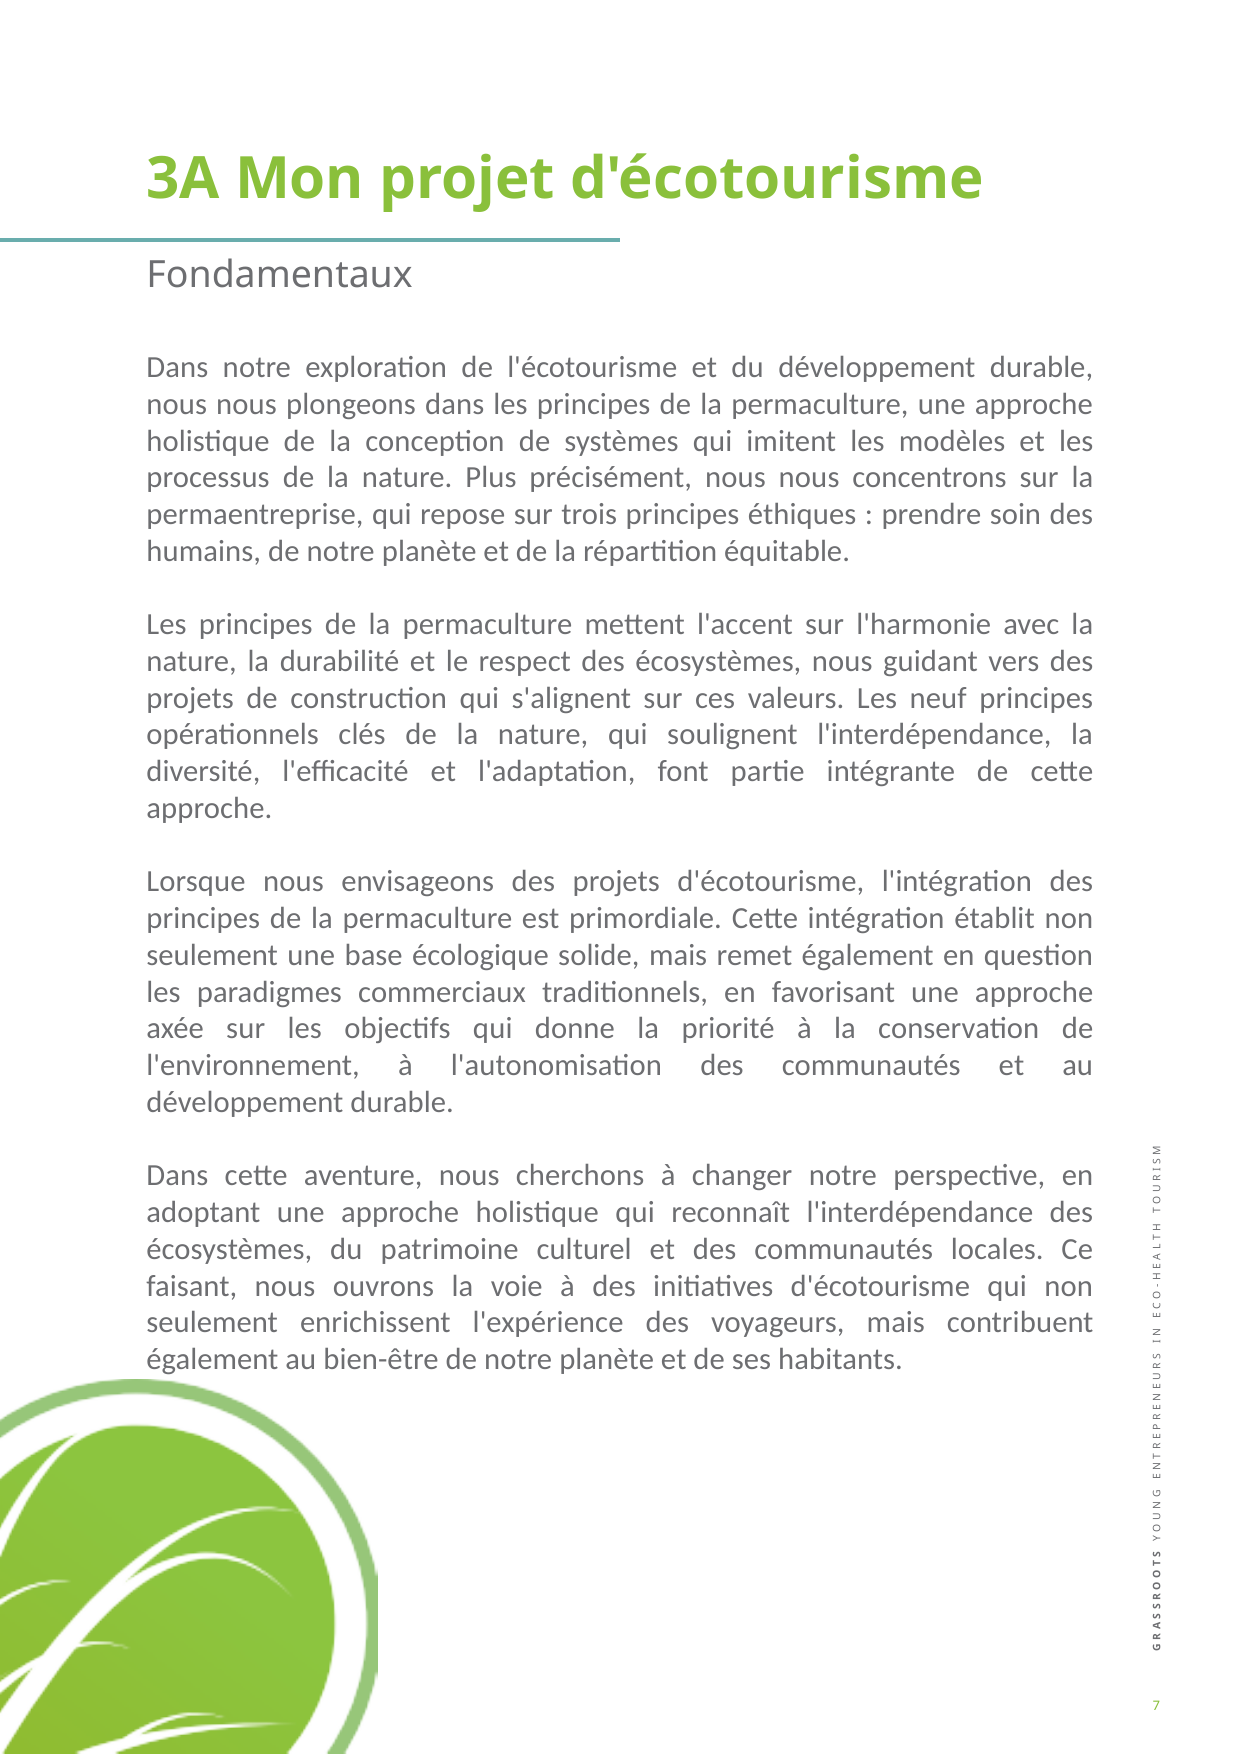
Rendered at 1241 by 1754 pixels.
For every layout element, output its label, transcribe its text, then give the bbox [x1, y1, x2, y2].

list Fondamentaux [131, 242, 1109, 371]
list Dans notre exploration de l'écotourisme et du développement durable, nous nous plongeons dans les principes de la permaculture, une approche holistique de la conception de systèmes qui imitent les modèles et les processus de la nature. Plus précisément, nous nous concentrons sur la permaentreprise, qui repose sur trois principes éthiques : prendre soin des humains, de notre planète et de la répartition équitable. Les principes de la permaculture mettent l'accent sur l'harmonie avec la nature, la durabilité et le respect des écosystèmes, nous guidant vers des projets de construction qui s'alignent sur ces valeurs. Les neuf principes opérationnels clés de la nature, qui soulignent l'interdépendance, la diversité, l'efficacité et l'adaptation, font partie intégrante de cette approche. Lorsque nous envisageons des projets d'écotourisme, l'intégration des principes de la permaculture est primordiale. Cette intégration établit non seulement une base écologique solide, mais remet également en question les paradigmes commerciaux traditionnels, en favorisant une approche axée sur les objectifs qui donne la priorité à la conservation de l'environnement, à l'autonomisation des communautés et au développement durable. Dans cette aventure, nous cherchons à changer notre perspective, en adoptant une approche holistique qui reconnaît l'interdépendance des écosystèmes, du patrimoine culturel et des communautés locales. Ce faisant, nous ouvrons la voie à des initiatives d'écotourisme qui non seulement enrichissent l'expérience des voyageurs, mais contribuent également au bien-être de notre planète et de ses habitants. [131, 371, 1109, 1355]
text_box [320, 615, 351, 664]
slide_number 7 [1125, 1666, 1187, 1743]
list 3A Mon projet d'écotourisme [131, 132, 1109, 242]
